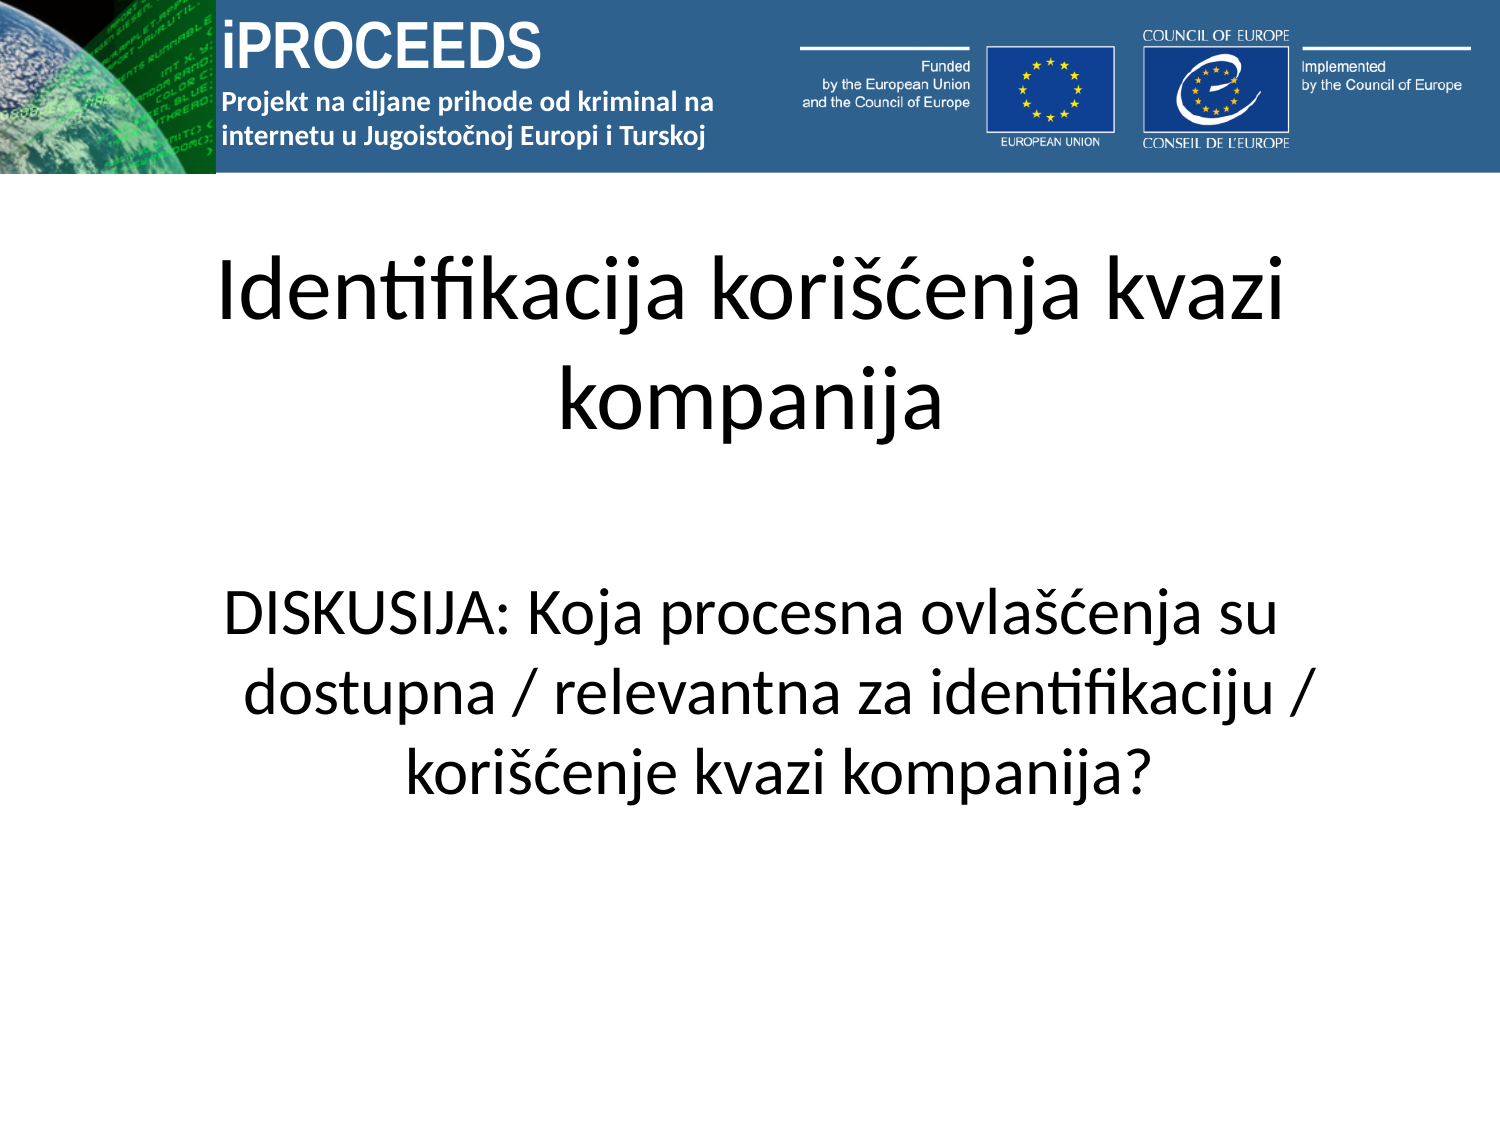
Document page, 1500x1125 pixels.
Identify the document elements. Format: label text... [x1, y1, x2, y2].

picture [800, 30, 1471, 148]
title Identifikacija korišćenja kvazi kompanija [76, 231, 1428, 373]
picture [0, 0, 216, 174]
list DISKUSIJA: Koja procesna ovlašćenja su dostupna / relevantna za identifikaciju / korišćenje kvazi kompanija? [76, 373, 1428, 1017]
